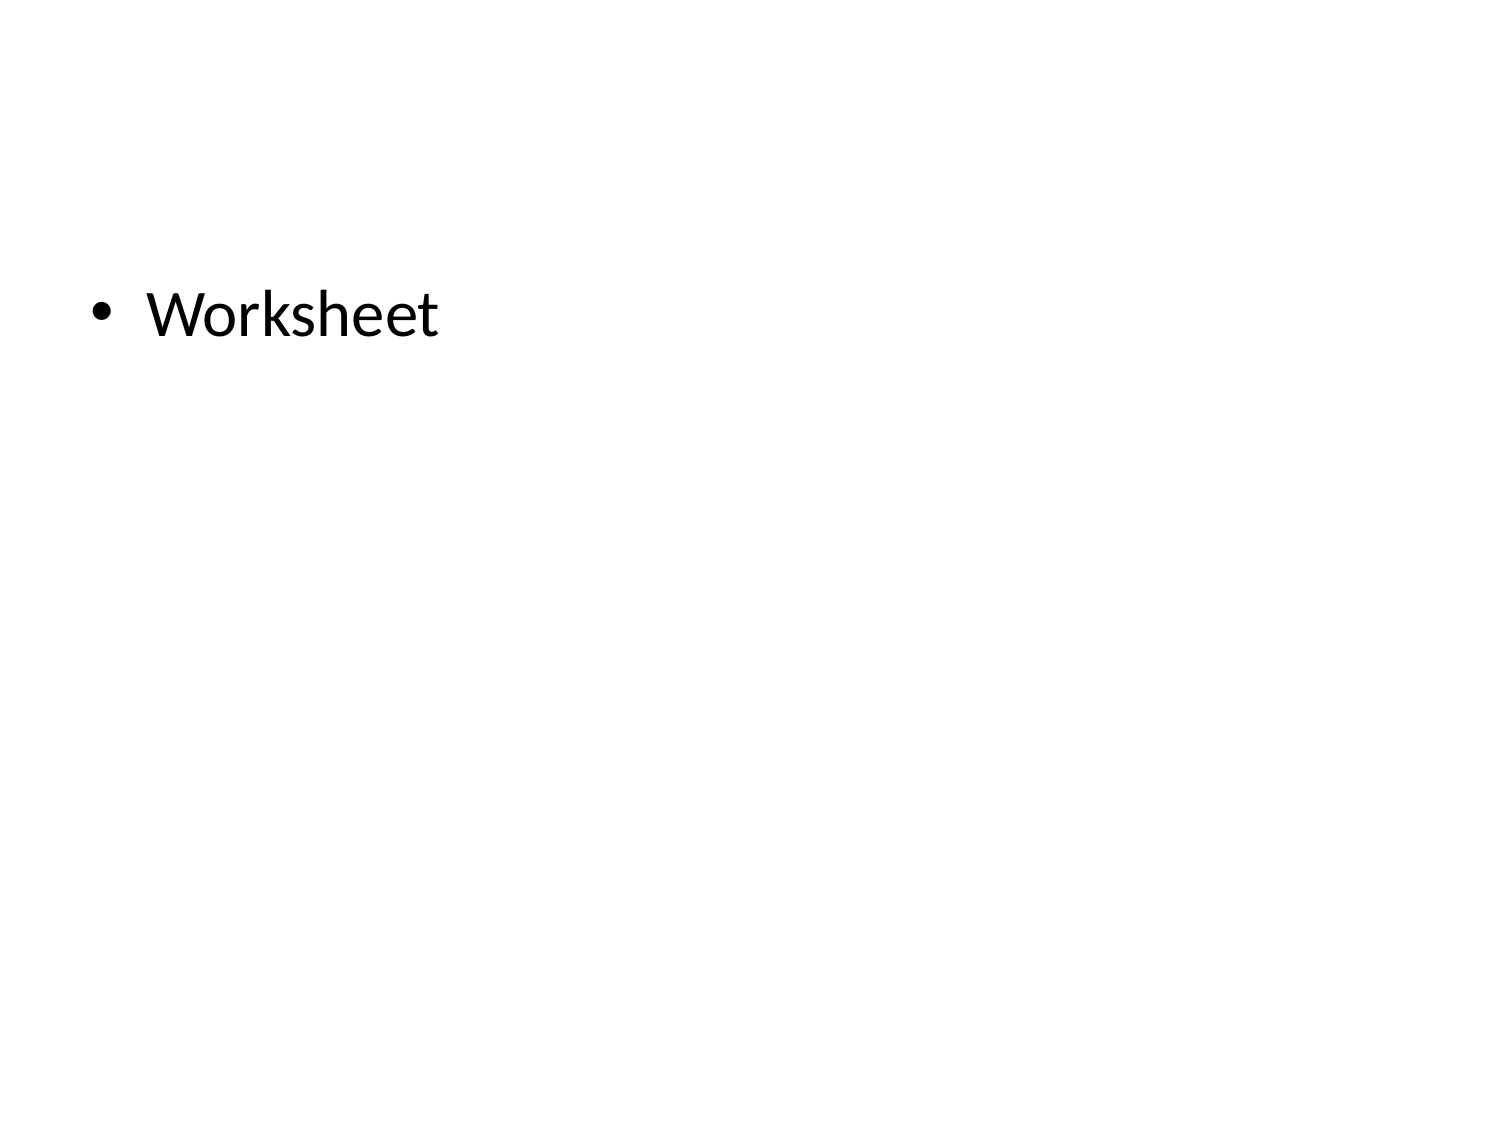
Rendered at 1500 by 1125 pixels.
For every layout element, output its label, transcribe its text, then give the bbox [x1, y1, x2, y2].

list Worksheet [75, 262, 1425, 1005]
